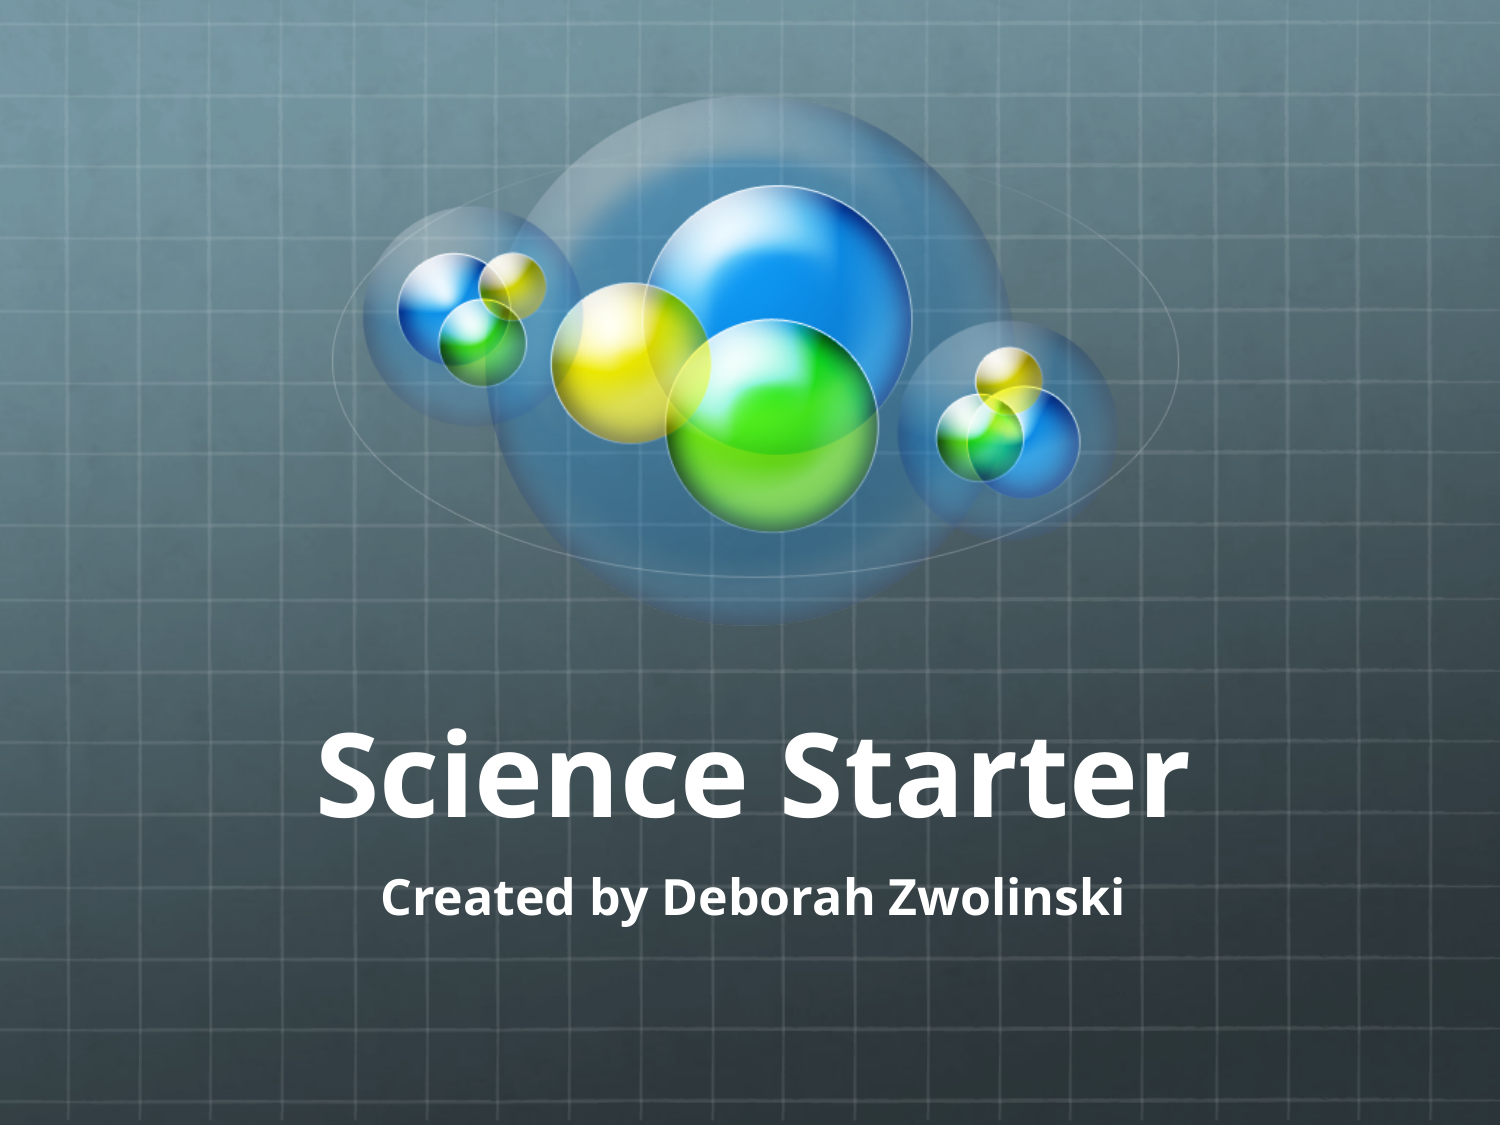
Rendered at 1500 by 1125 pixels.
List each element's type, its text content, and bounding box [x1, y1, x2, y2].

subtitle Created by Deborah Zwolinski [134, 858, 1372, 1028]
picture [0, 0, 1500, 1125]
title Science Starter [134, 681, 1372, 848]
